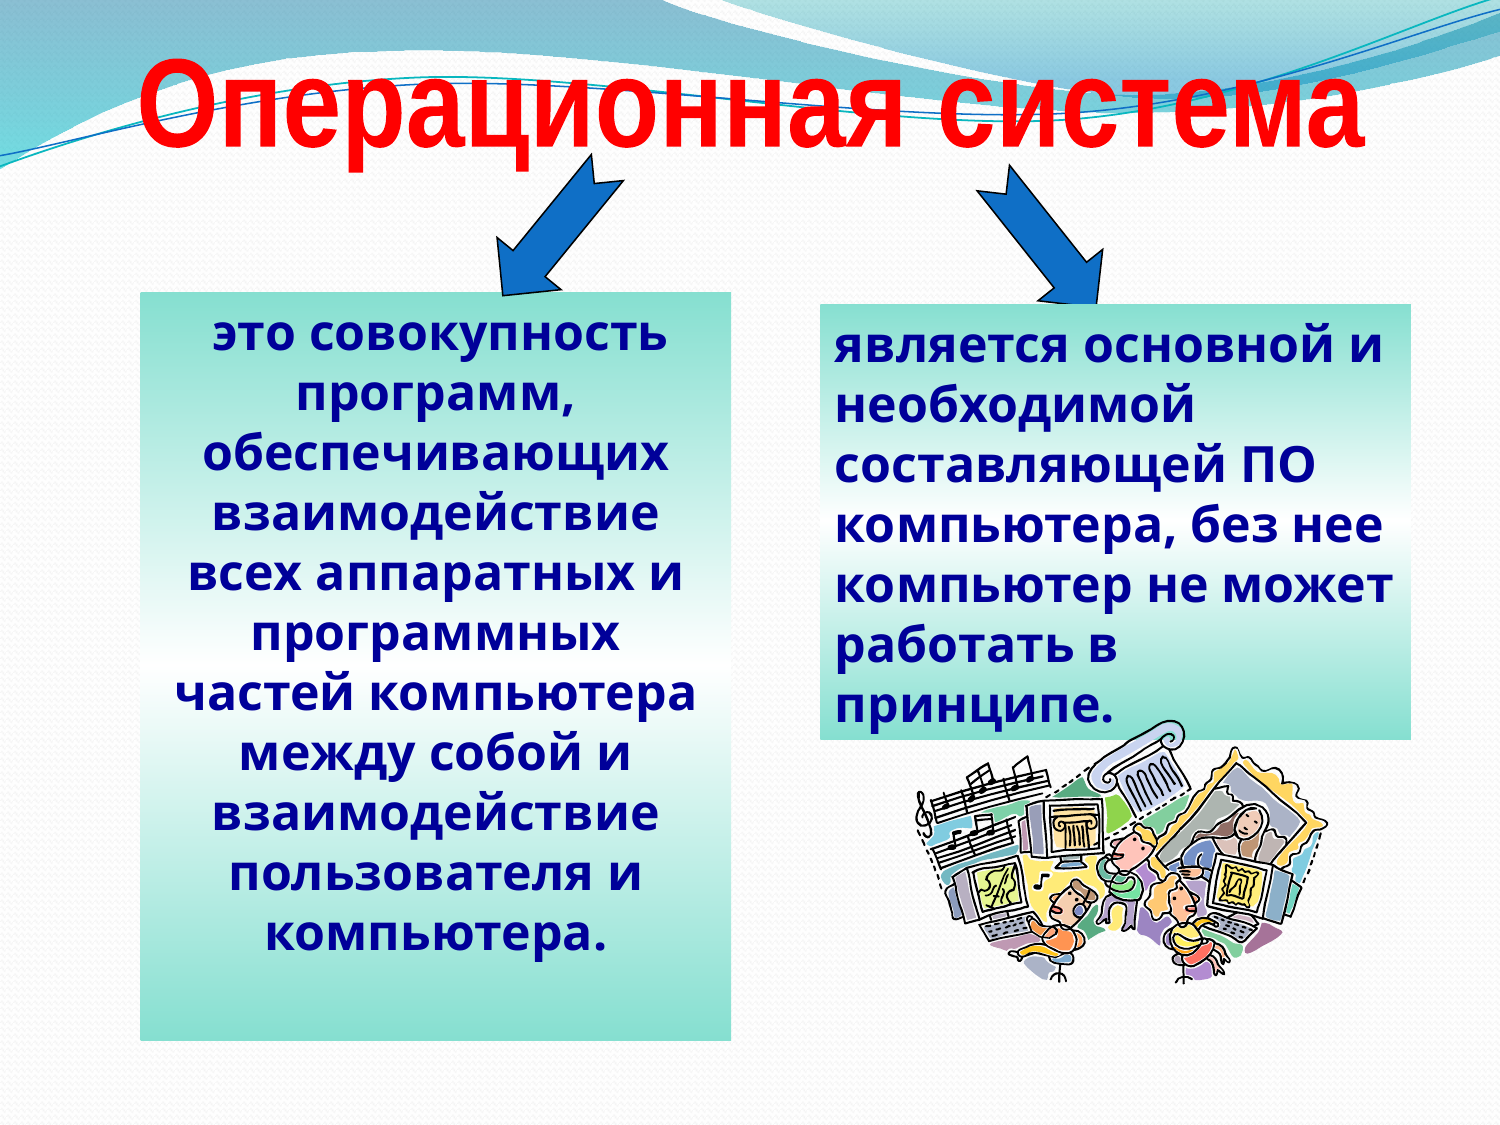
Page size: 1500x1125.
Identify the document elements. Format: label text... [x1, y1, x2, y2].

text_box [497, 154, 624, 296]
text_box это совокупность программ, обеспечивающих взаимодействие всех аппаратных и программных частей компьютера между собой и взаимодействие пользователя и компьютера. [140, 292, 732, 1041]
text_box [977, 165, 1103, 304]
text_box является основной и необходимой составляющей ПО компьютера, без нее компьютер не может работать в принципе. [820, 304, 1411, 740]
picture [913, 714, 1334, 990]
